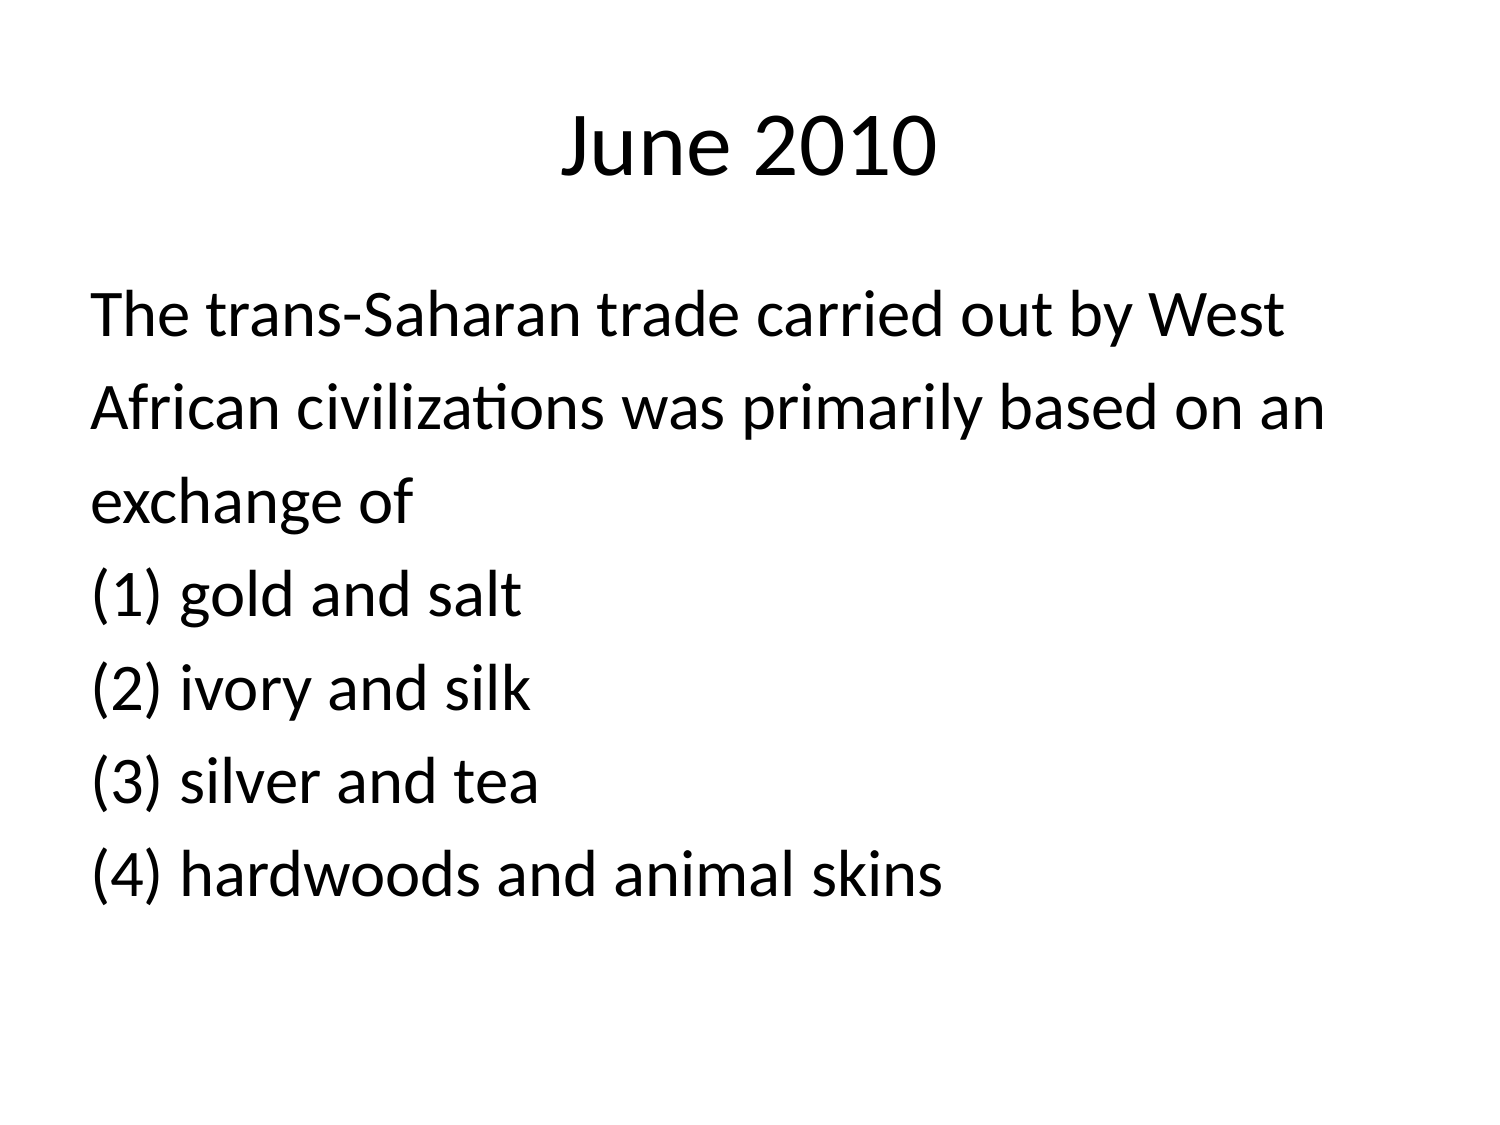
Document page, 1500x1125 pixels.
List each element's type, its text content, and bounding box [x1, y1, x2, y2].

title June 2010 [75, 45, 1425, 233]
list The trans-Saharan trade carried out by West African civilizations was primarily based on an exchange of (1) gold and salt (2) ivory and silk (3) silver and tea (4) hardwoods and animal skins [75, 262, 1425, 1005]
